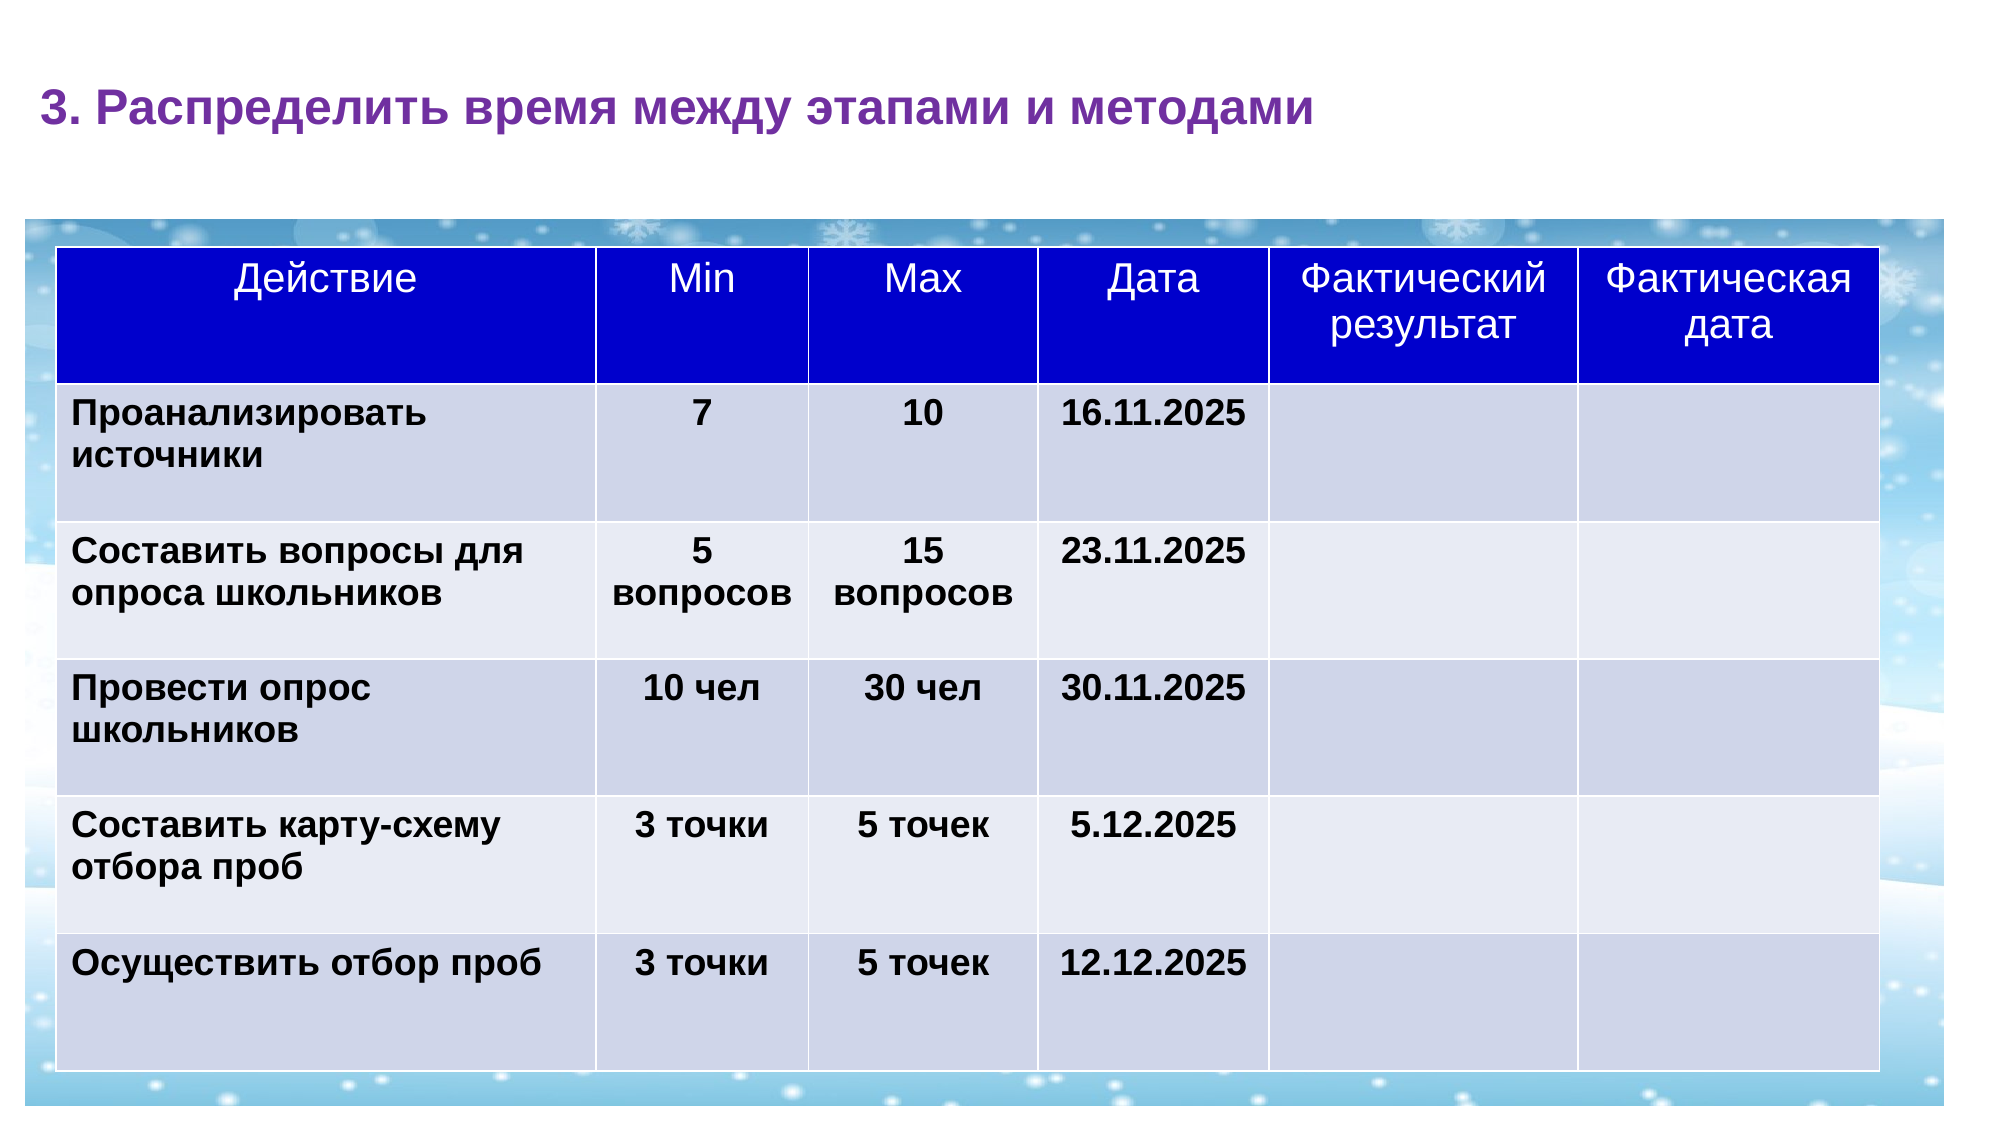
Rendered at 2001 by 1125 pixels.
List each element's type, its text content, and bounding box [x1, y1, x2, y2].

picture [25, 219, 1945, 1106]
text_box 3. Распределить время между этапами и методами [25, 67, 1913, 142]
